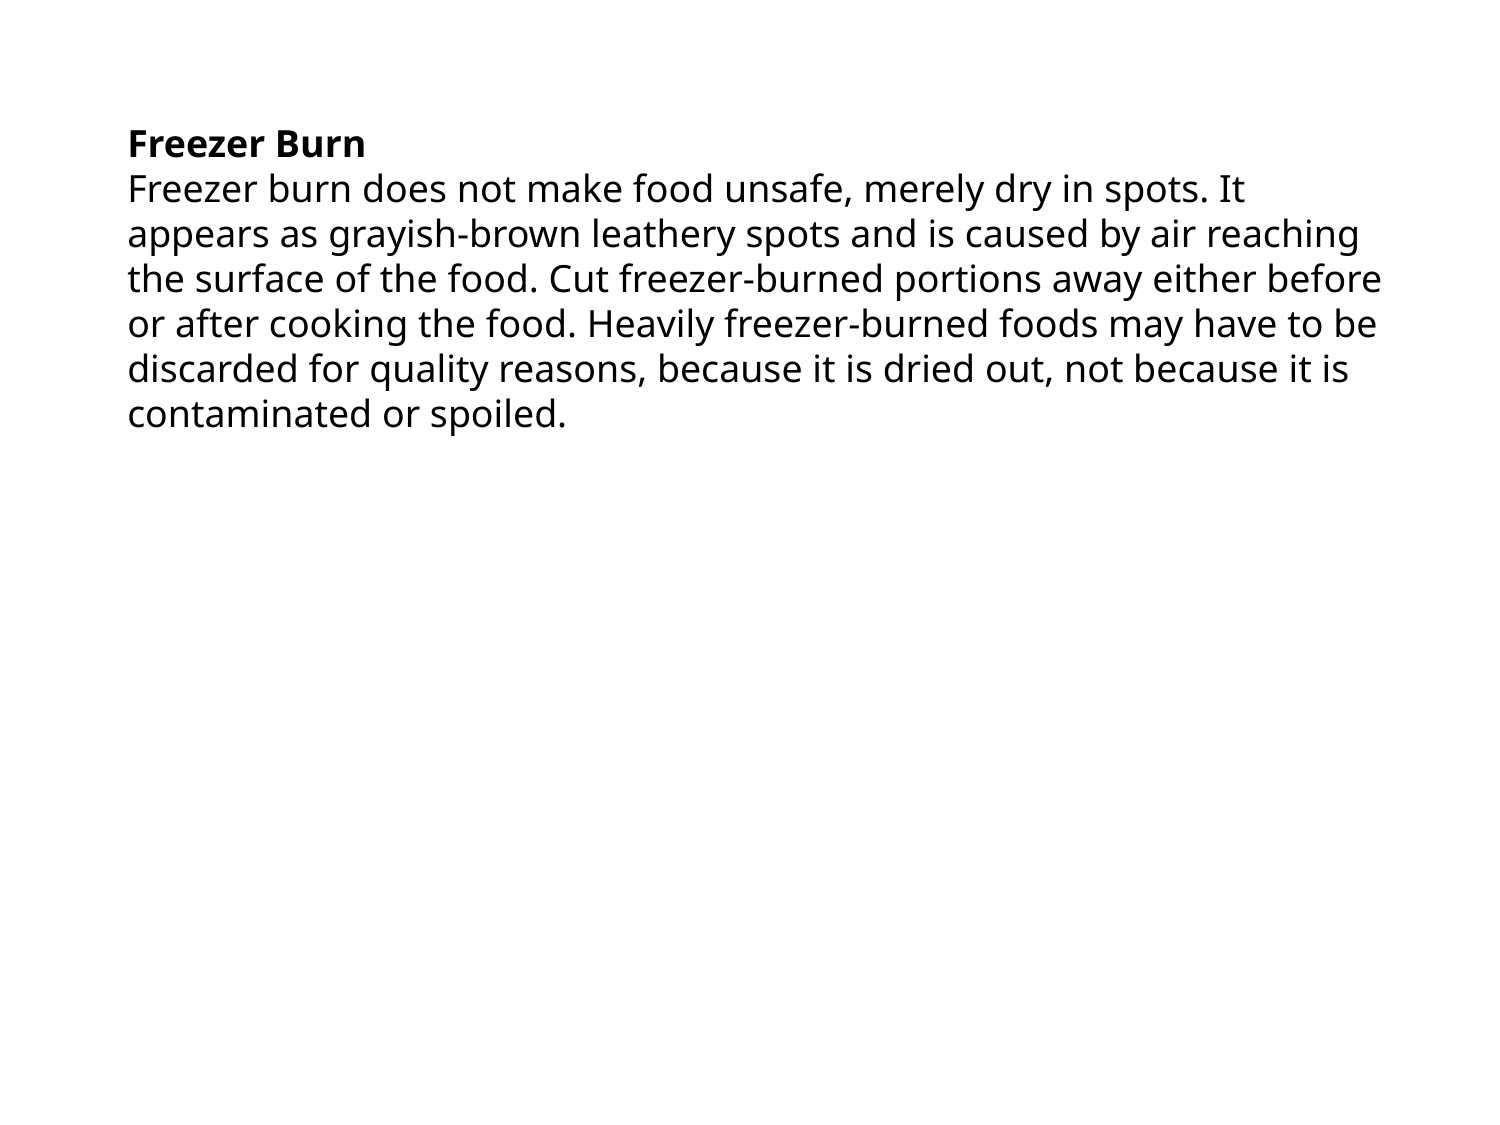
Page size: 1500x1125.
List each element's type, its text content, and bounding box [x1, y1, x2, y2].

text_box Freezer Burn Freezer burn does not make food unsafe, merely dry in spots. It appears as grayish-brown leathery spots and is caused by air reaching the surface of the food. Cut freezer-burned portions away either before or after cooking the food. Heavily freezer-burned foods may have to be discarded for quality reasons, because it is dried out, not because it is contaminated or spoiled. [112, 112, 1413, 443]
